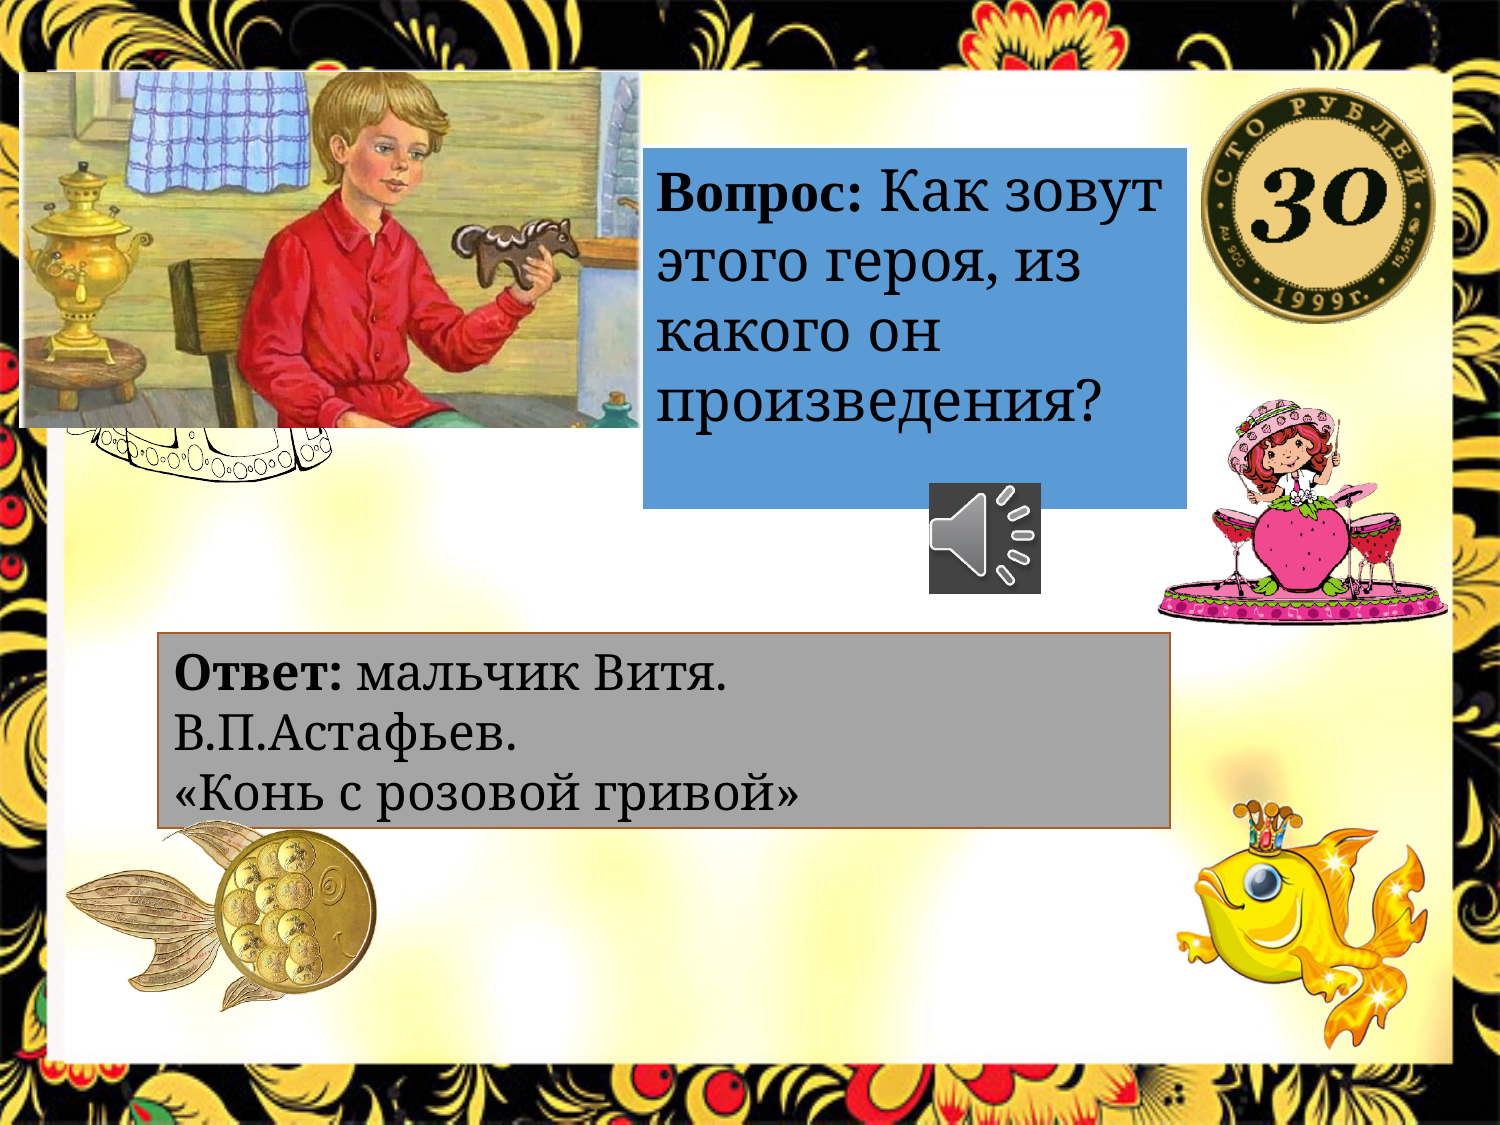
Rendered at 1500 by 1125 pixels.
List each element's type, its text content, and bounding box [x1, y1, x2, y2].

text_box Ответ: мальчик Витя. В.П.Астафьев. «Конь с розовой гривой» [157, 632, 1171, 829]
text_box Вопрос: Как зовут этого героя, из какого он произведения? [640, 144, 1190, 512]
picture [0, 0, 1500, 1125]
